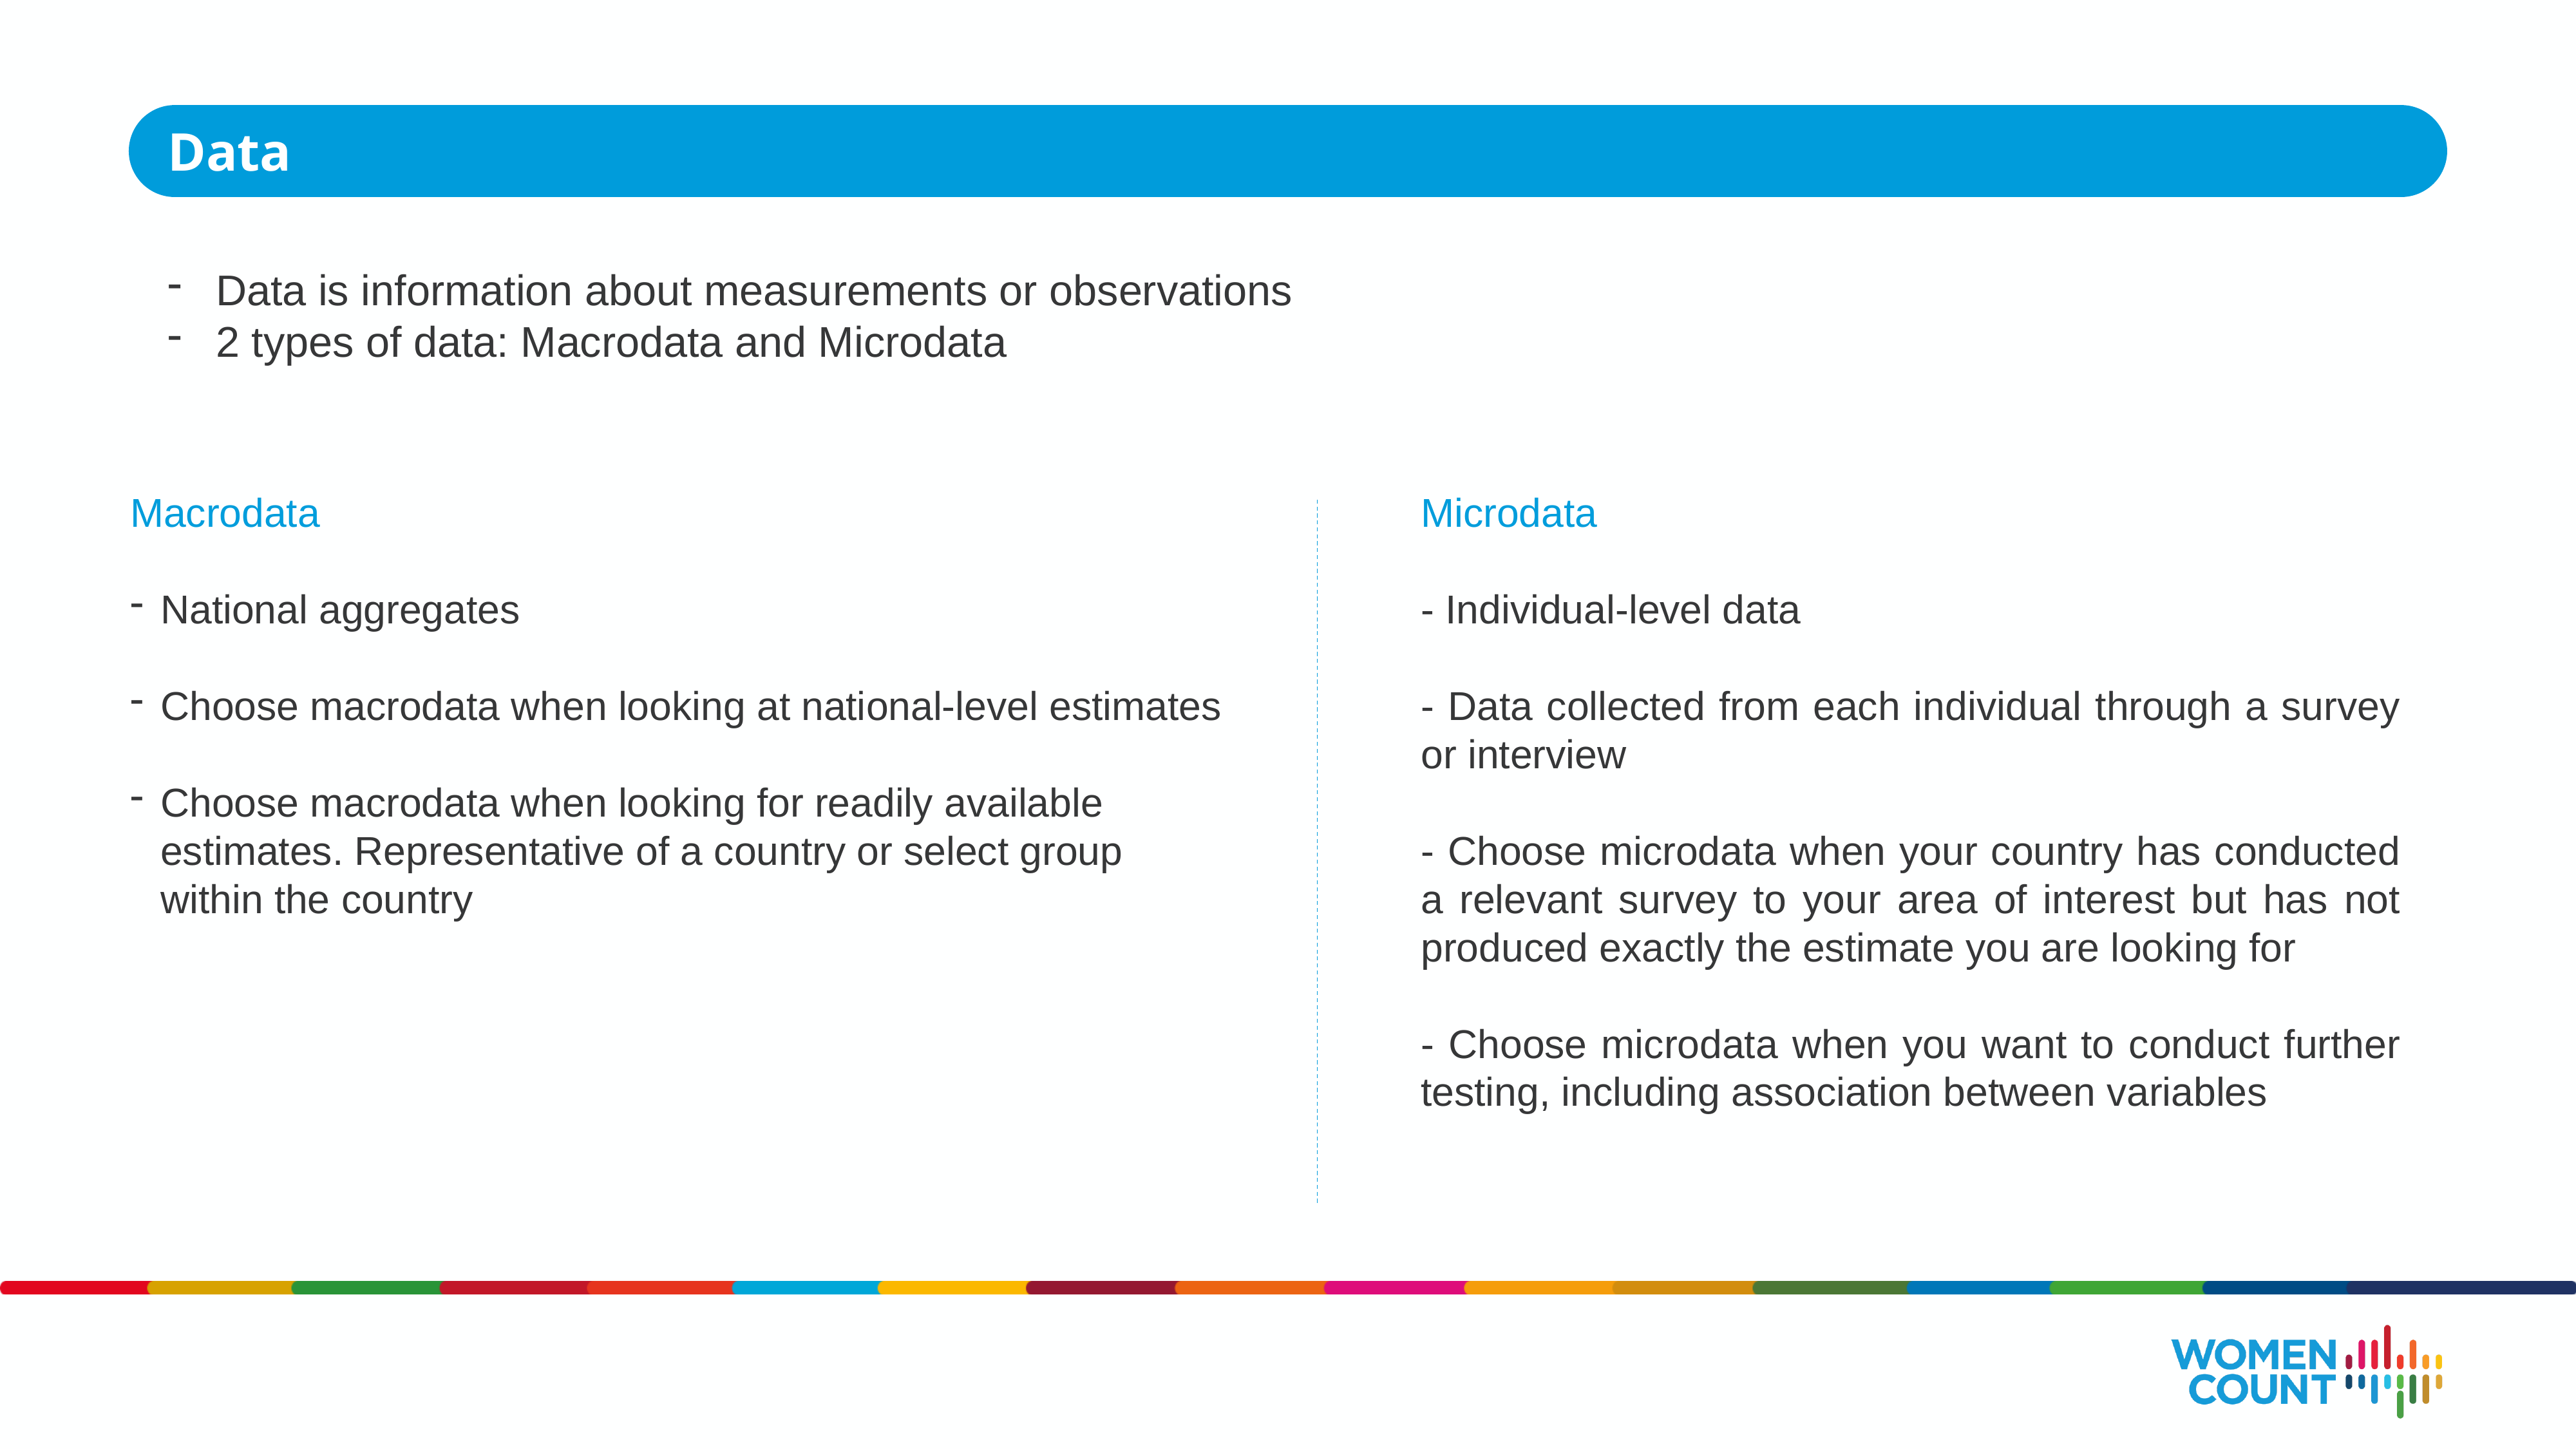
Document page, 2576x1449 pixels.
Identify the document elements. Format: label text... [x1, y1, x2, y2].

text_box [120, 482, 2411, 1206]
list Data [167, 119, 2411, 182]
list Data is information about measurements or observations 2 types of data: Macrodata and Microdata [167, 263, 2411, 419]
